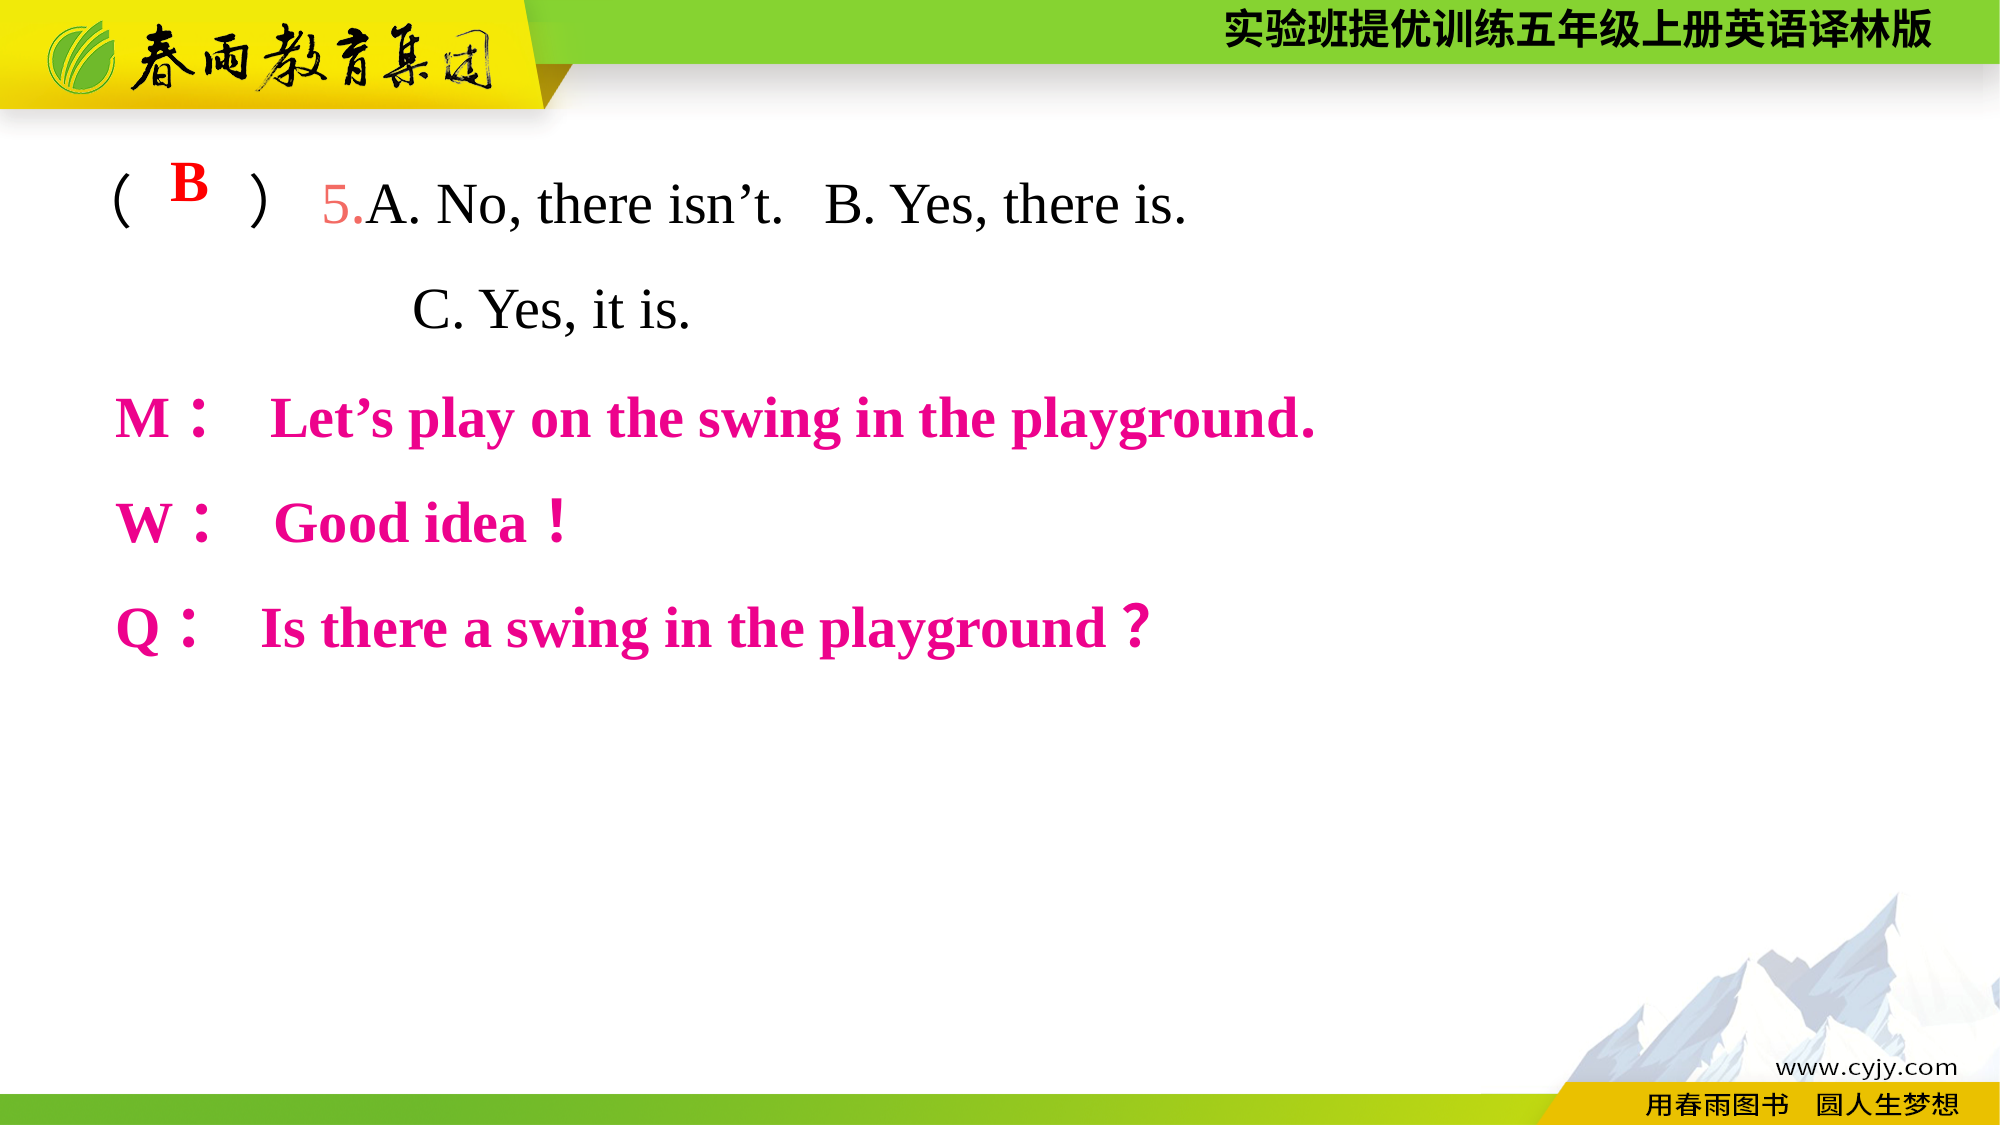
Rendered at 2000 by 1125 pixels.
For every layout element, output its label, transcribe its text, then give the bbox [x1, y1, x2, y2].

picture [0, 0, 2000, 1125]
list （ ）5.A. No, there isn’t. B. Yes, there is. C. Yes, it is. [59, 122, 1944, 350]
text_box B [156, 135, 225, 221]
text_box M： Let’s play on the swing in the playground. W： Good idea！ Q： Is there a swing in the playground？ [100, 336, 1934, 667]
